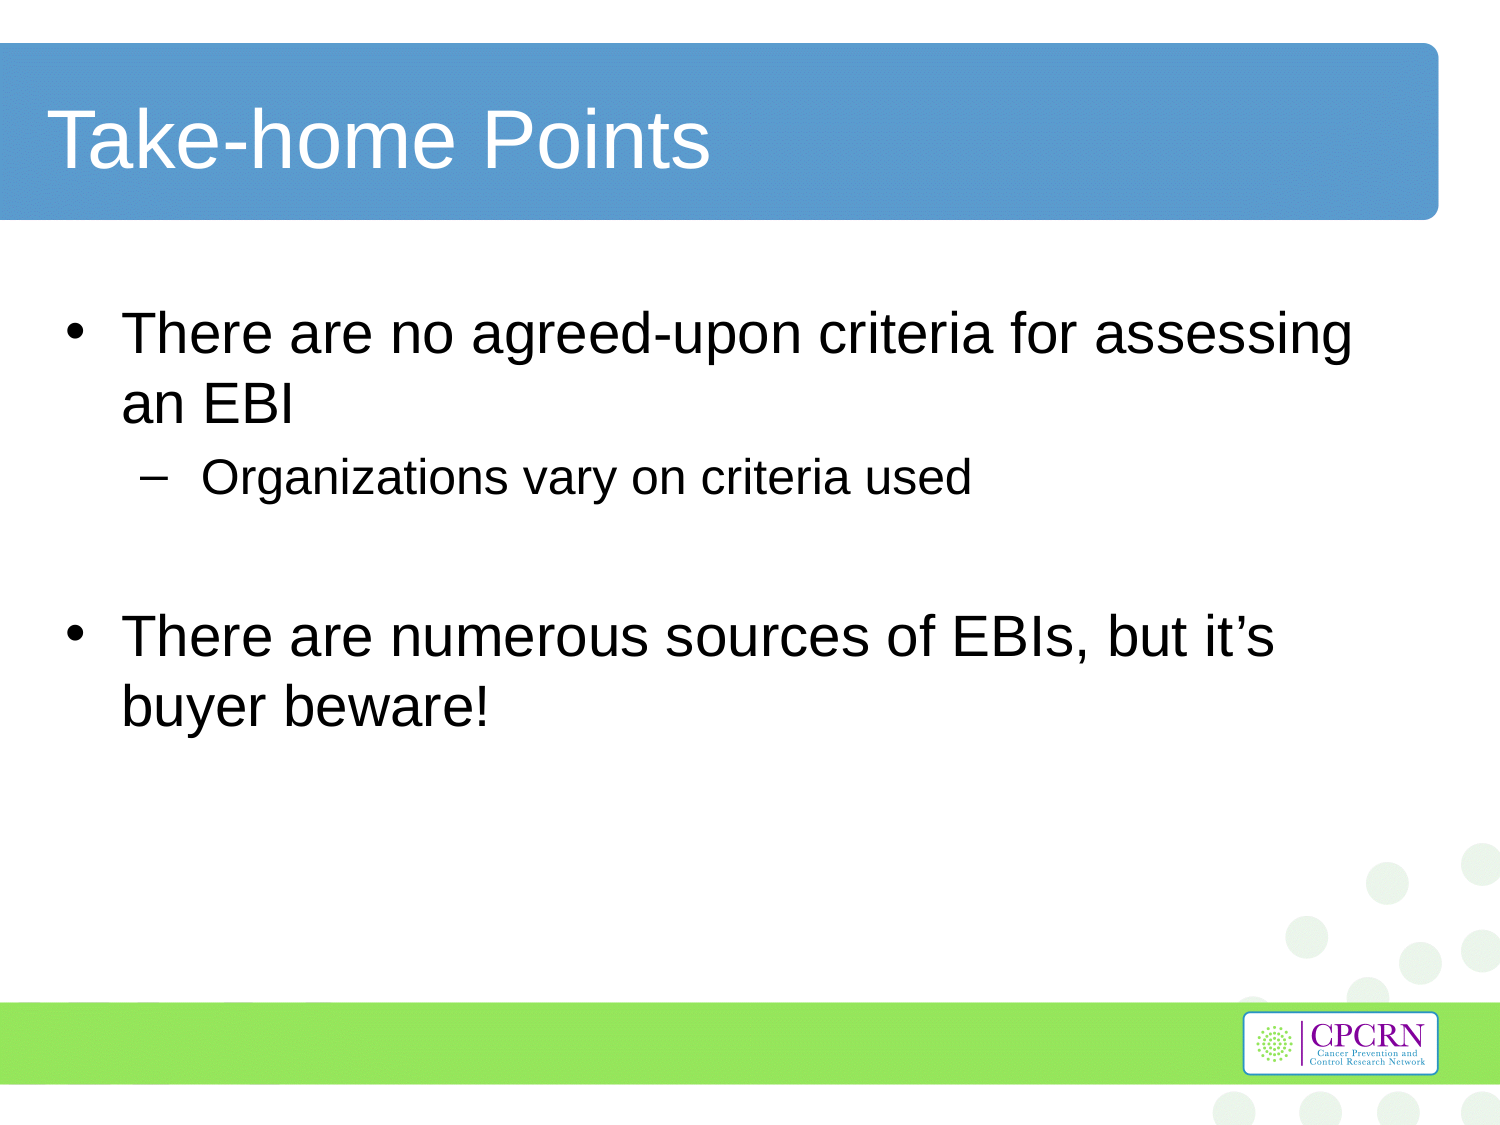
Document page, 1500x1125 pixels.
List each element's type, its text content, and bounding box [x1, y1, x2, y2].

picture [0, 0, 1500, 1125]
list There are no agreed-upon criteria for assessing an EBI Organizations vary on criteria used There are numerous sources of EBIs, but it’s buyer beware! [50, 287, 1400, 1030]
title Take-home Points [31, 45, 1469, 233]
